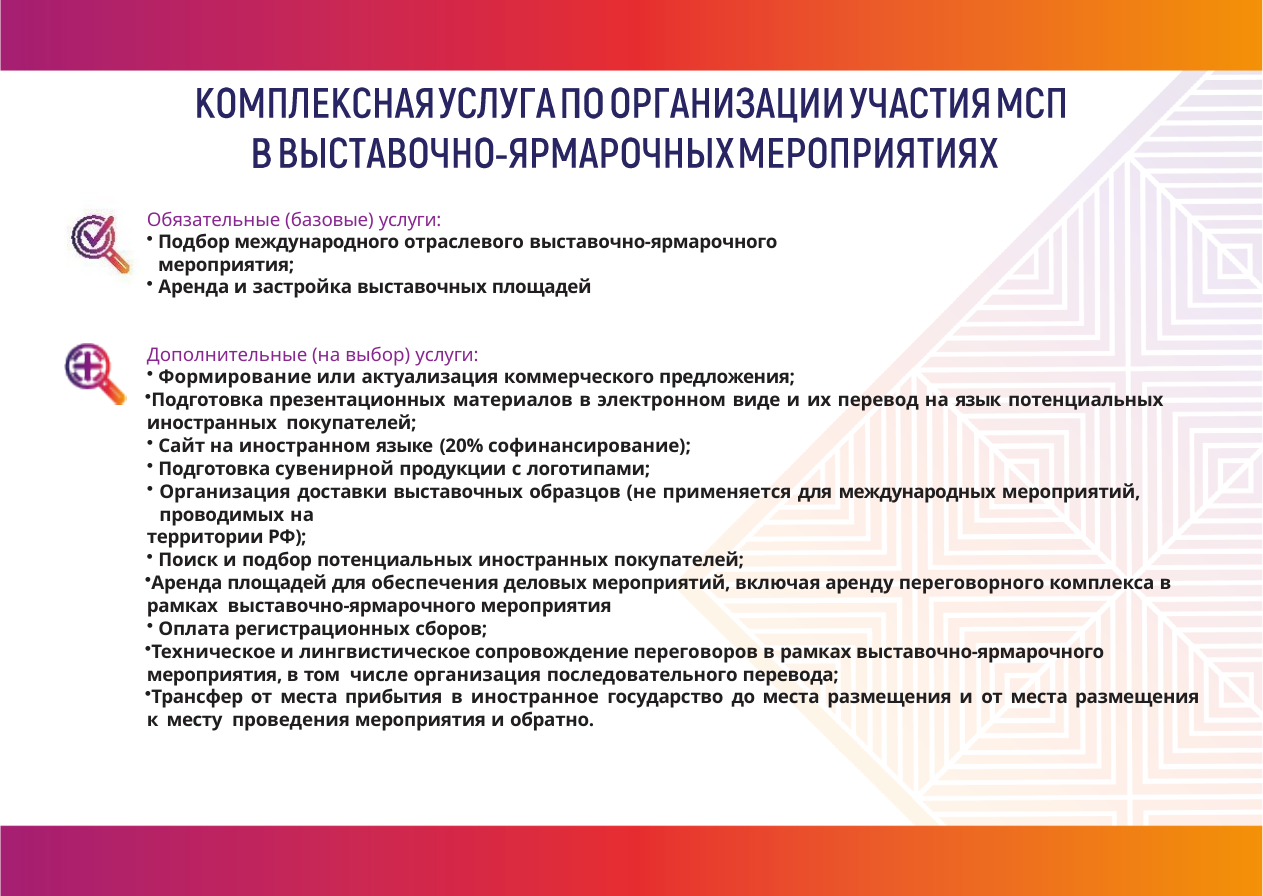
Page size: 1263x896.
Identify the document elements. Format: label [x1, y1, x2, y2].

text_box [0, 0, 1263, 896]
picture [63, 343, 127, 405]
